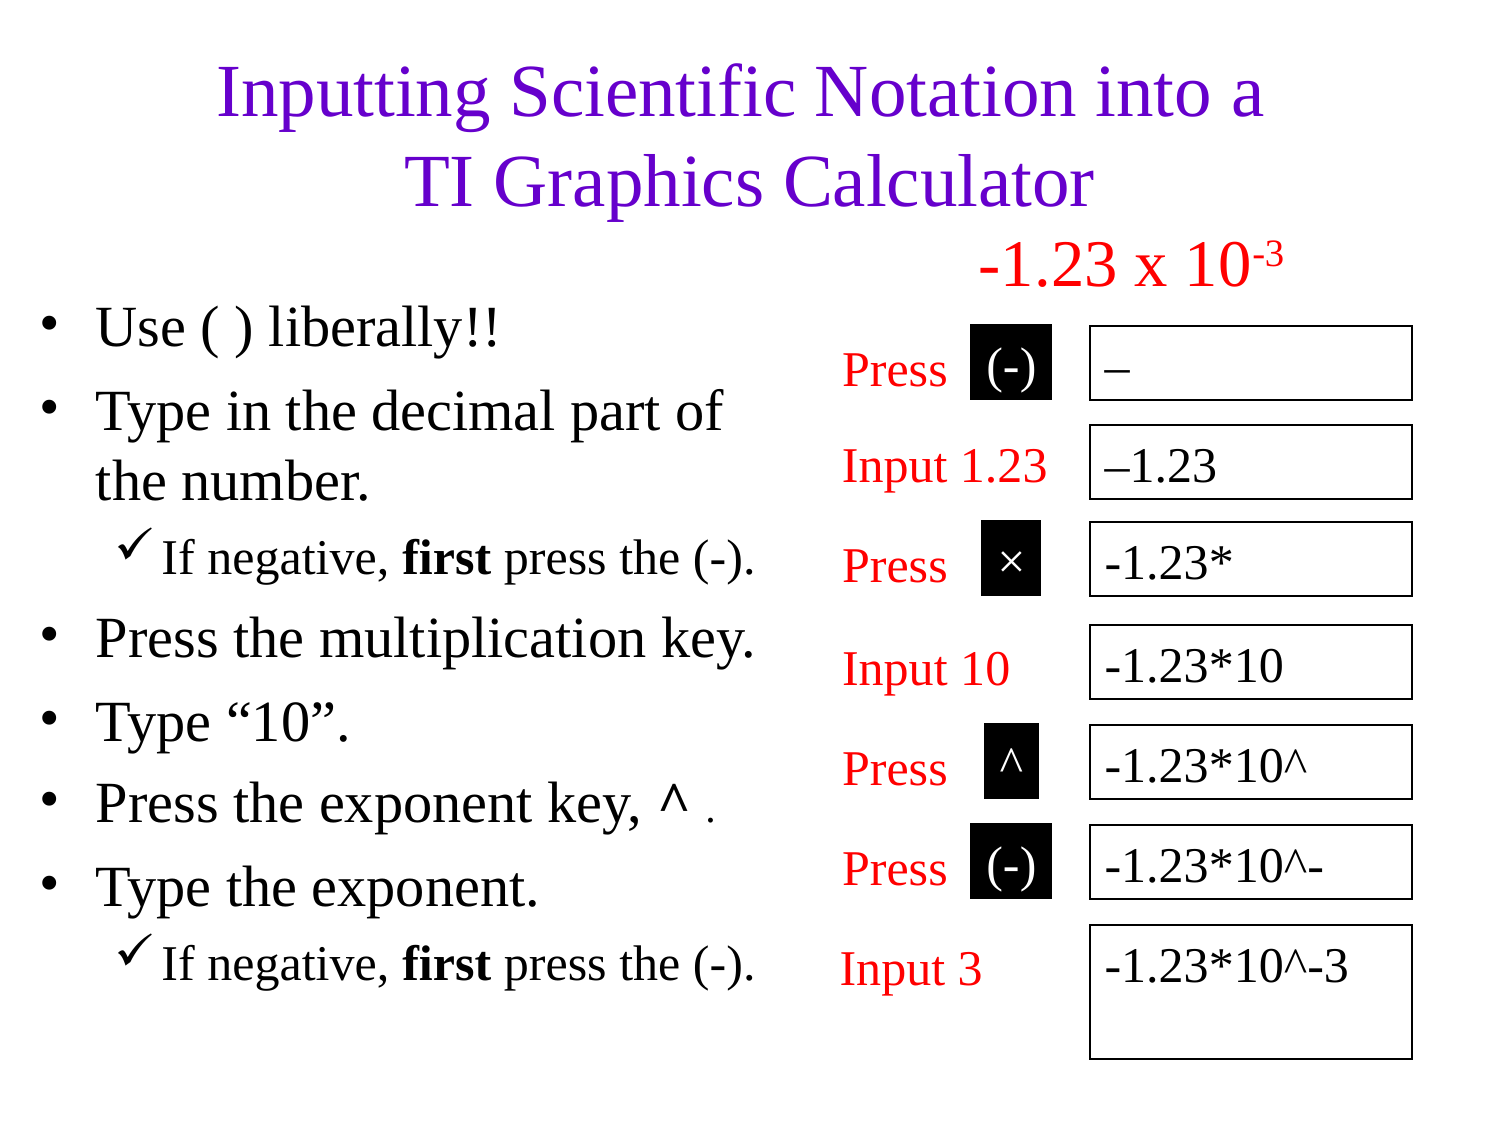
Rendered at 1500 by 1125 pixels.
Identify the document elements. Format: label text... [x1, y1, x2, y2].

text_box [824, 324, 1413, 1060]
text_box Inputting Scientific Notation into a TI Graphics Calculator [112, 37, 1388, 225]
text_box -1.23 x 10-3 [964, 212, 1300, 307]
text_box Use ( ) liberally!! Type in the decimal part of the number. If negative, first press the (-). Press the multiplication key. Type “10”. Press the exponent key, ^ . Type the exponent. If negative, first press the (-). [24, 280, 775, 1075]
